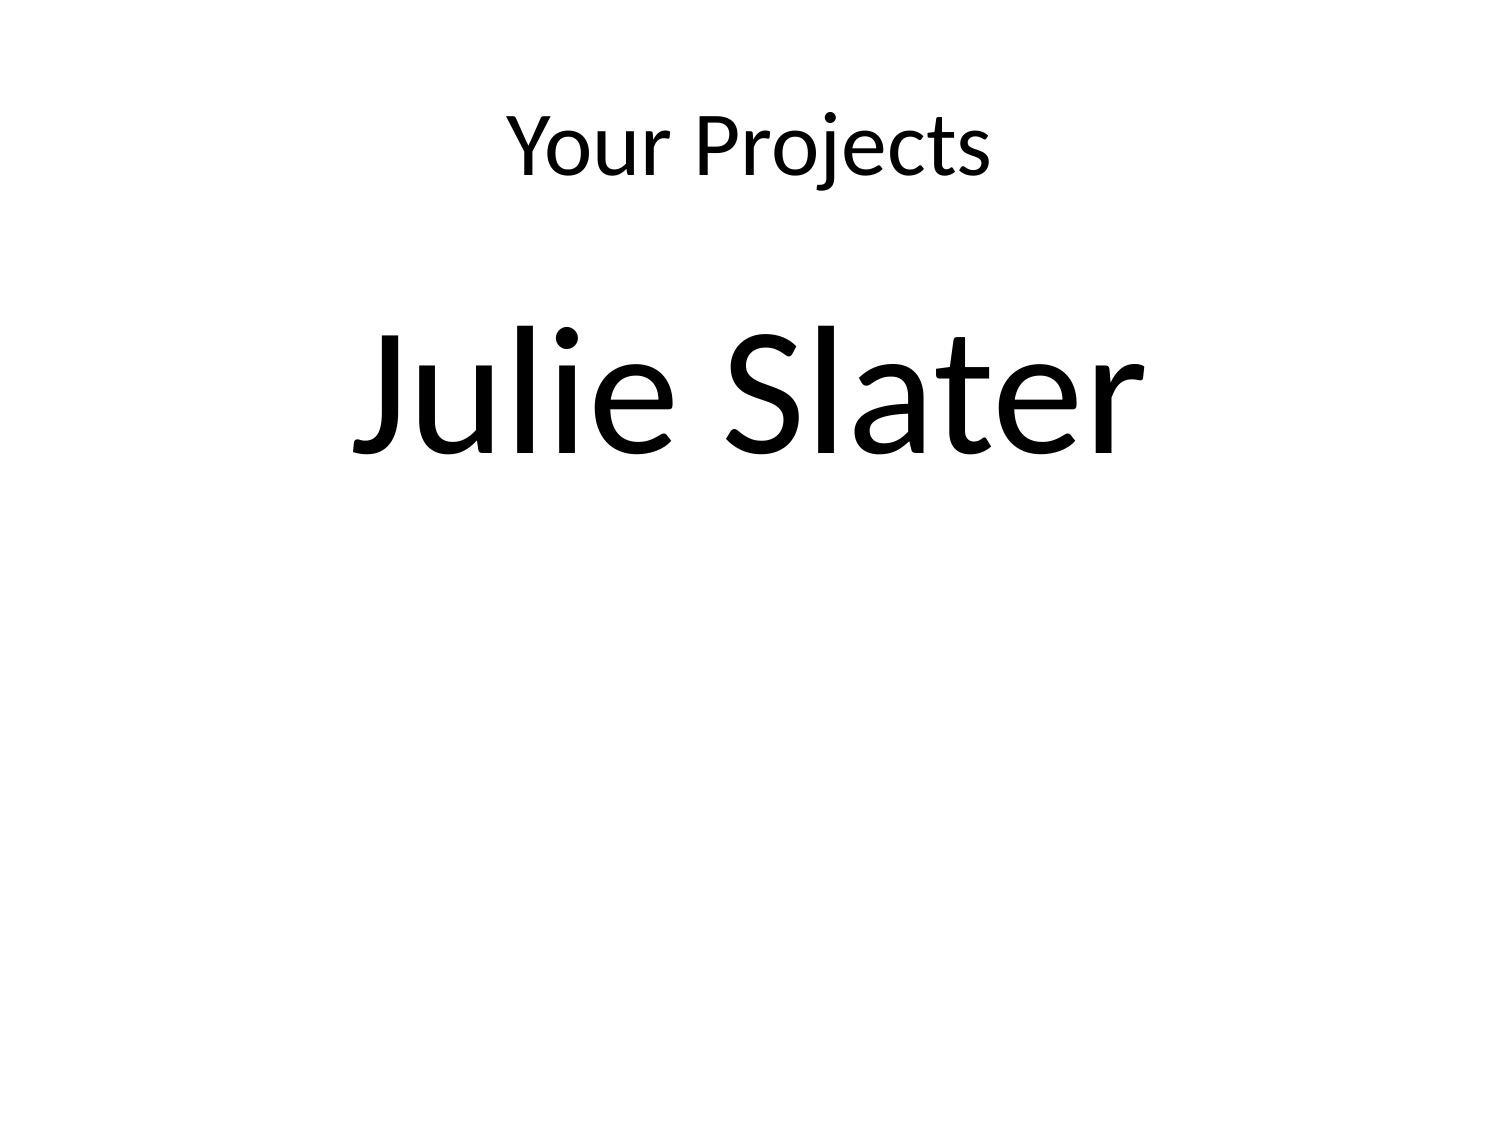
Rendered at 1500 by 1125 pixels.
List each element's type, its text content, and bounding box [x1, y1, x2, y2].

title Your Projects [75, 45, 1425, 233]
list Julie Slater [75, 262, 1425, 1005]
